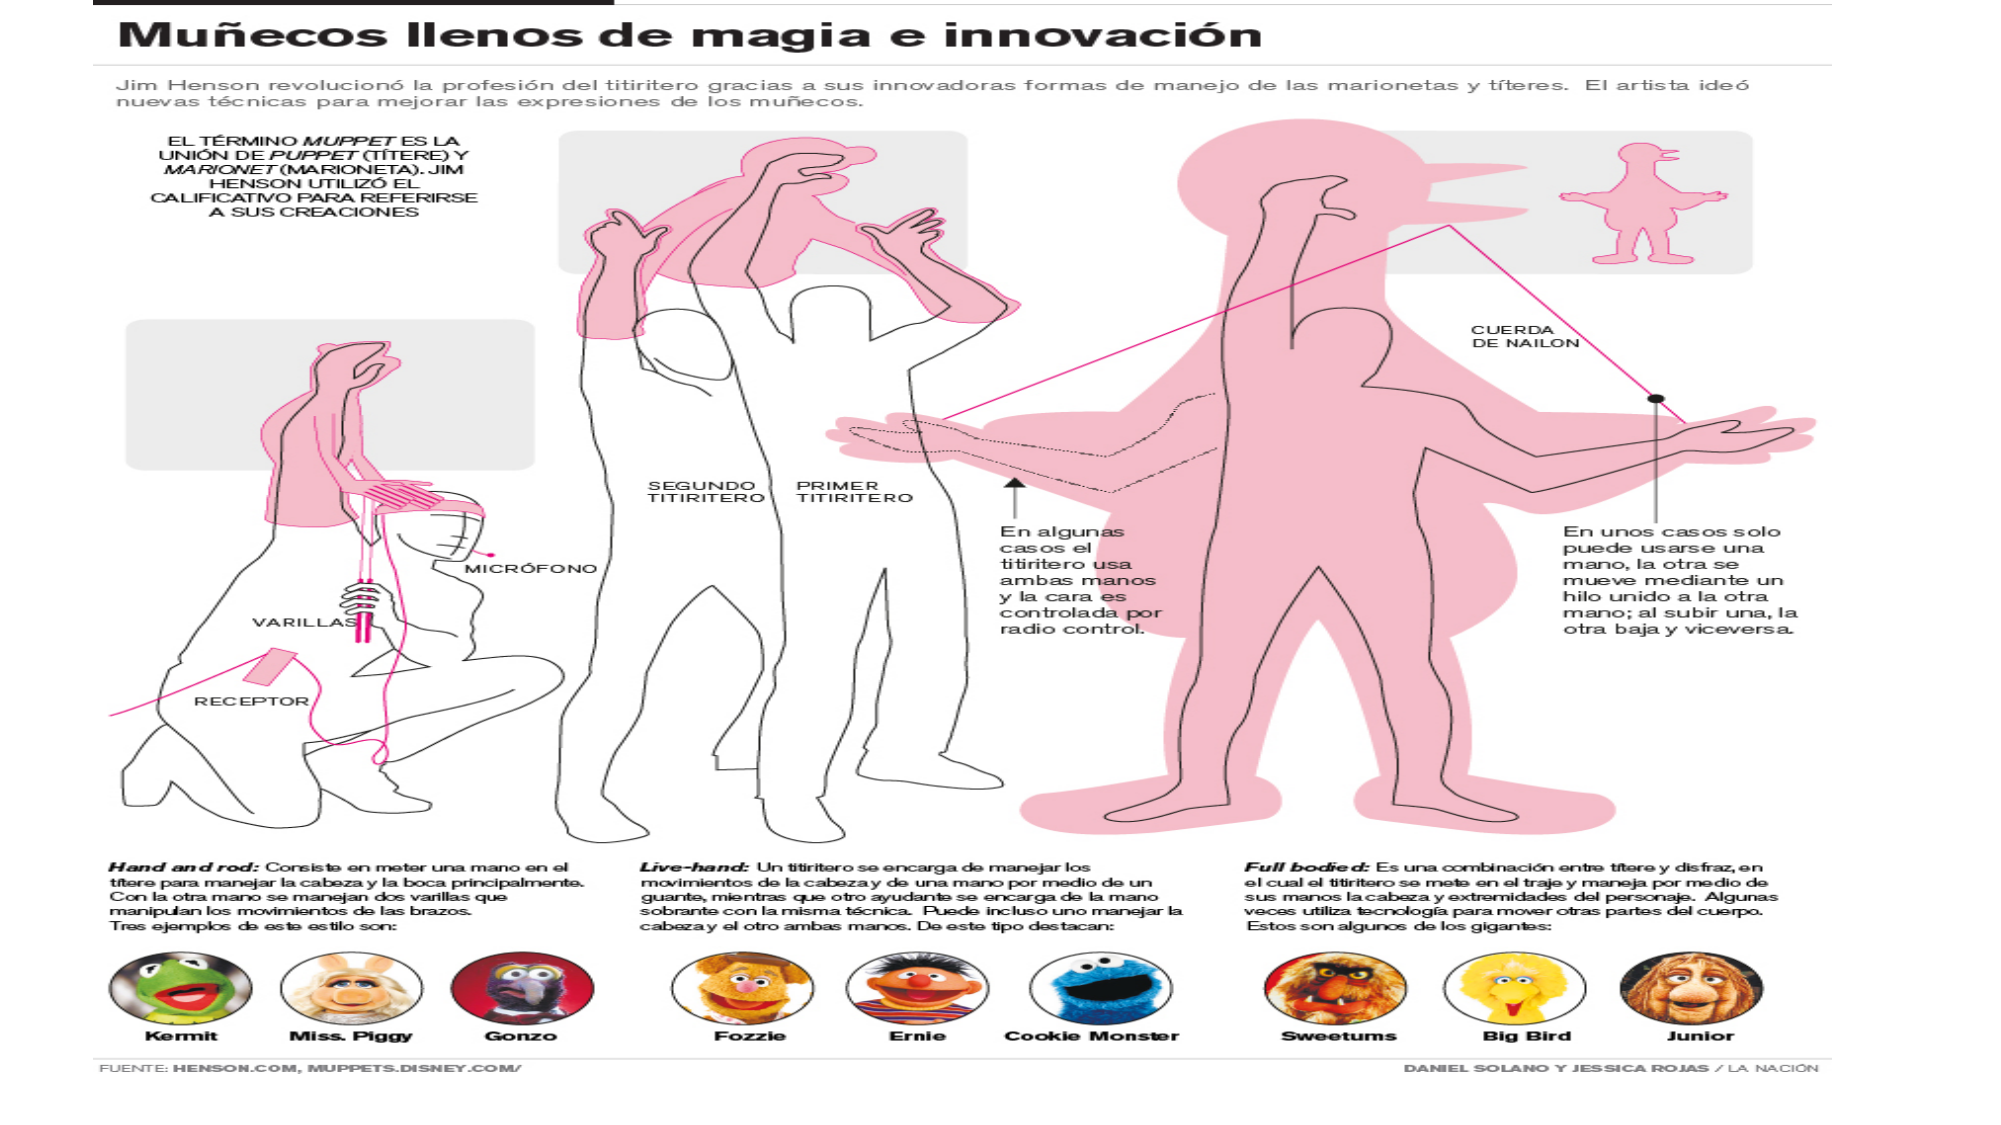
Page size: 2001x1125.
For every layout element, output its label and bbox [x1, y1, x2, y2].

picture [93, 0, 1832, 1074]
